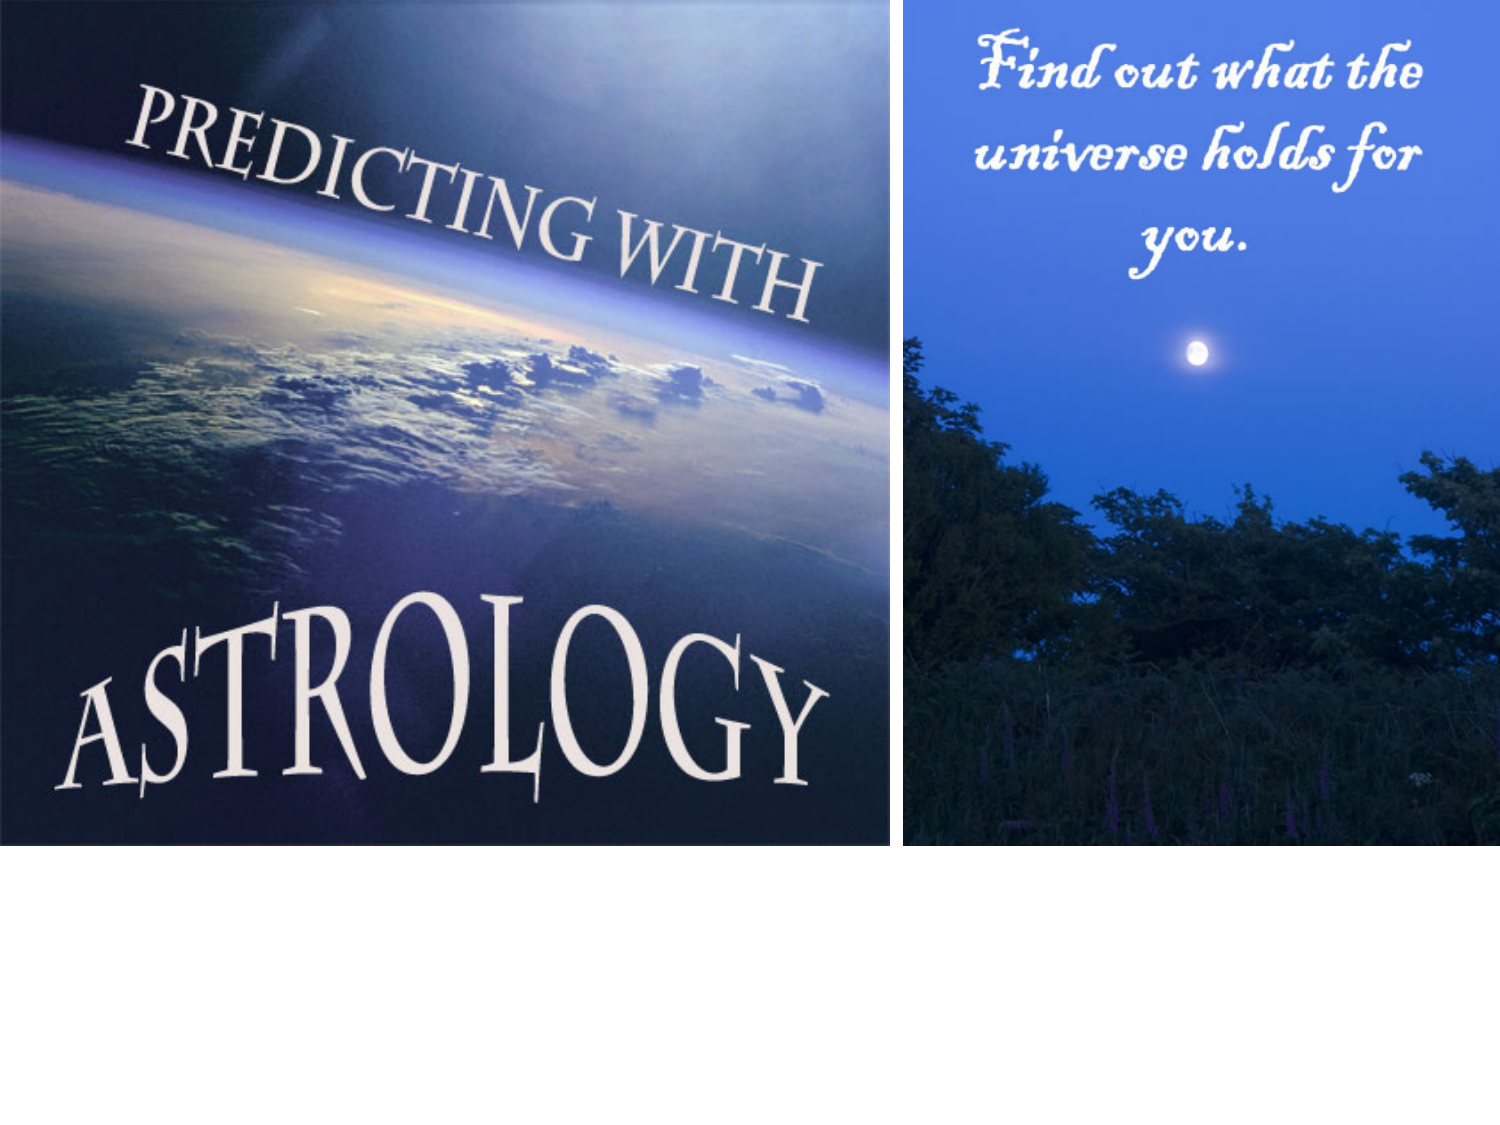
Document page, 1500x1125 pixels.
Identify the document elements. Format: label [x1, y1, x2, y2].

picture [0, 0, 890, 847]
picture [903, 0, 1500, 847]
